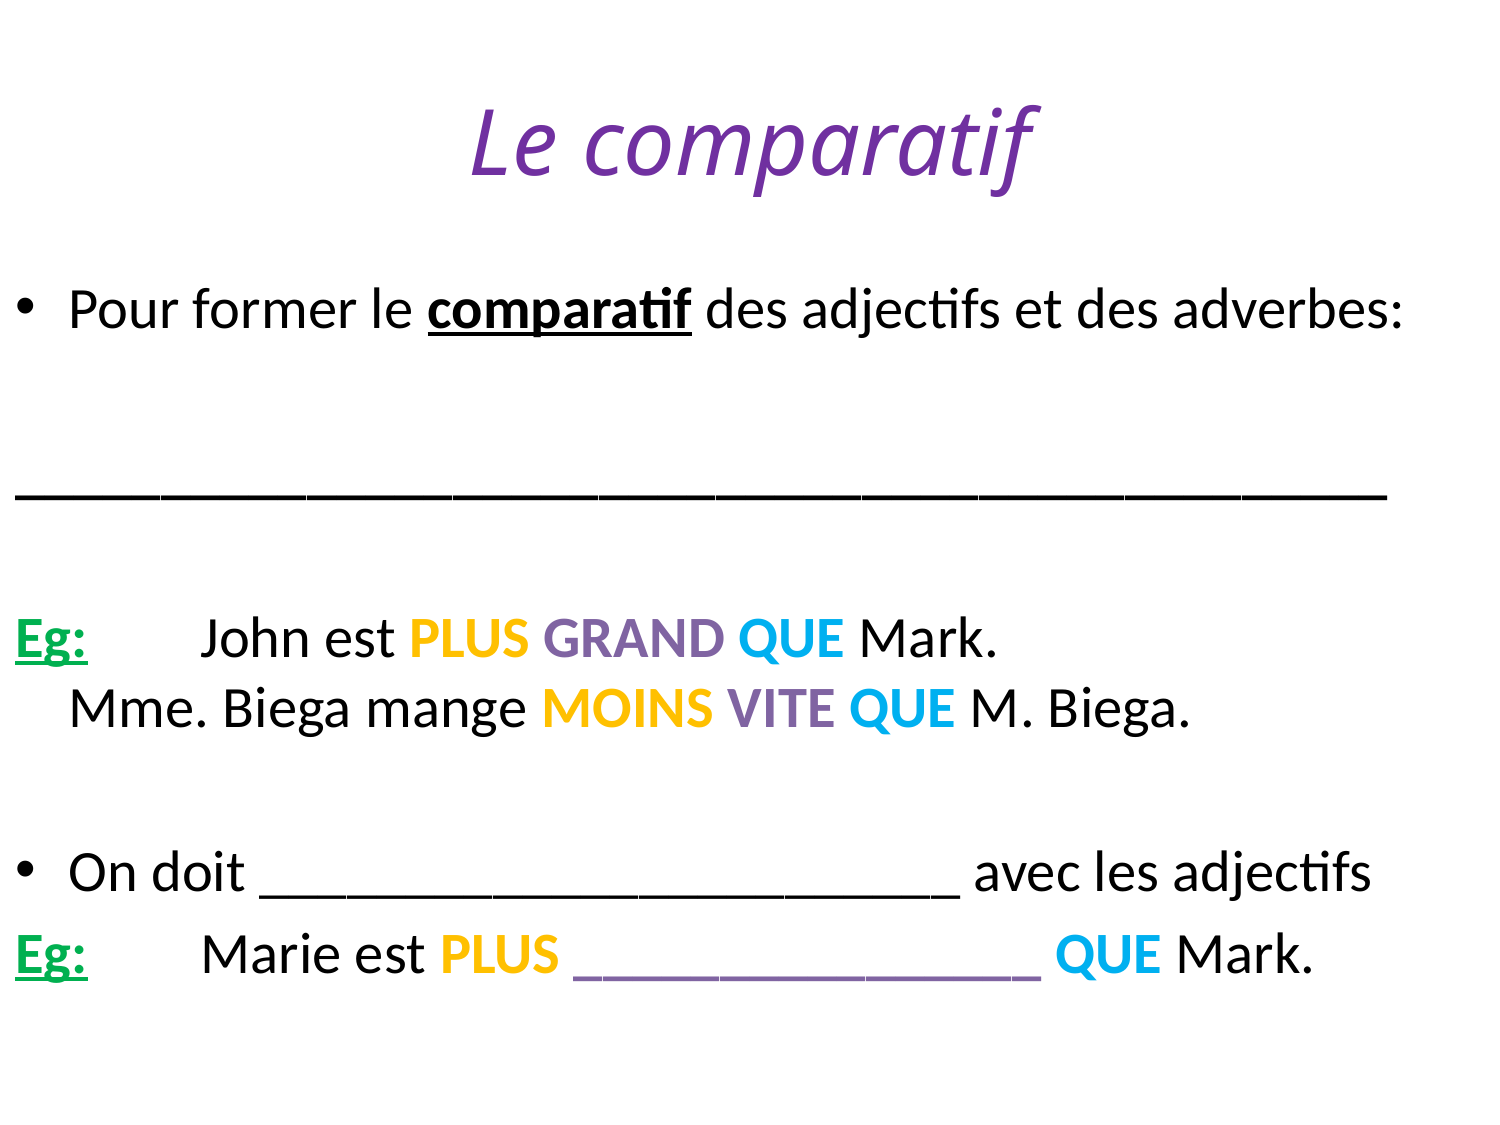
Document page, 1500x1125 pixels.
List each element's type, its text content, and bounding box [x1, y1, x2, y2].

title Le comparatif [75, 45, 1425, 233]
list Pour former le comparatif des adjectifs et des adverbes: _______________________________________________ Eg: John est PLUS GRAND QUE Mark. Mme. Biega mange MOINS VITE QUE M. Biega. On doit ________________________ avec les adjectifs Eg: Marie est PLUS ________________ QUE Mark. [0, 262, 1500, 1005]
